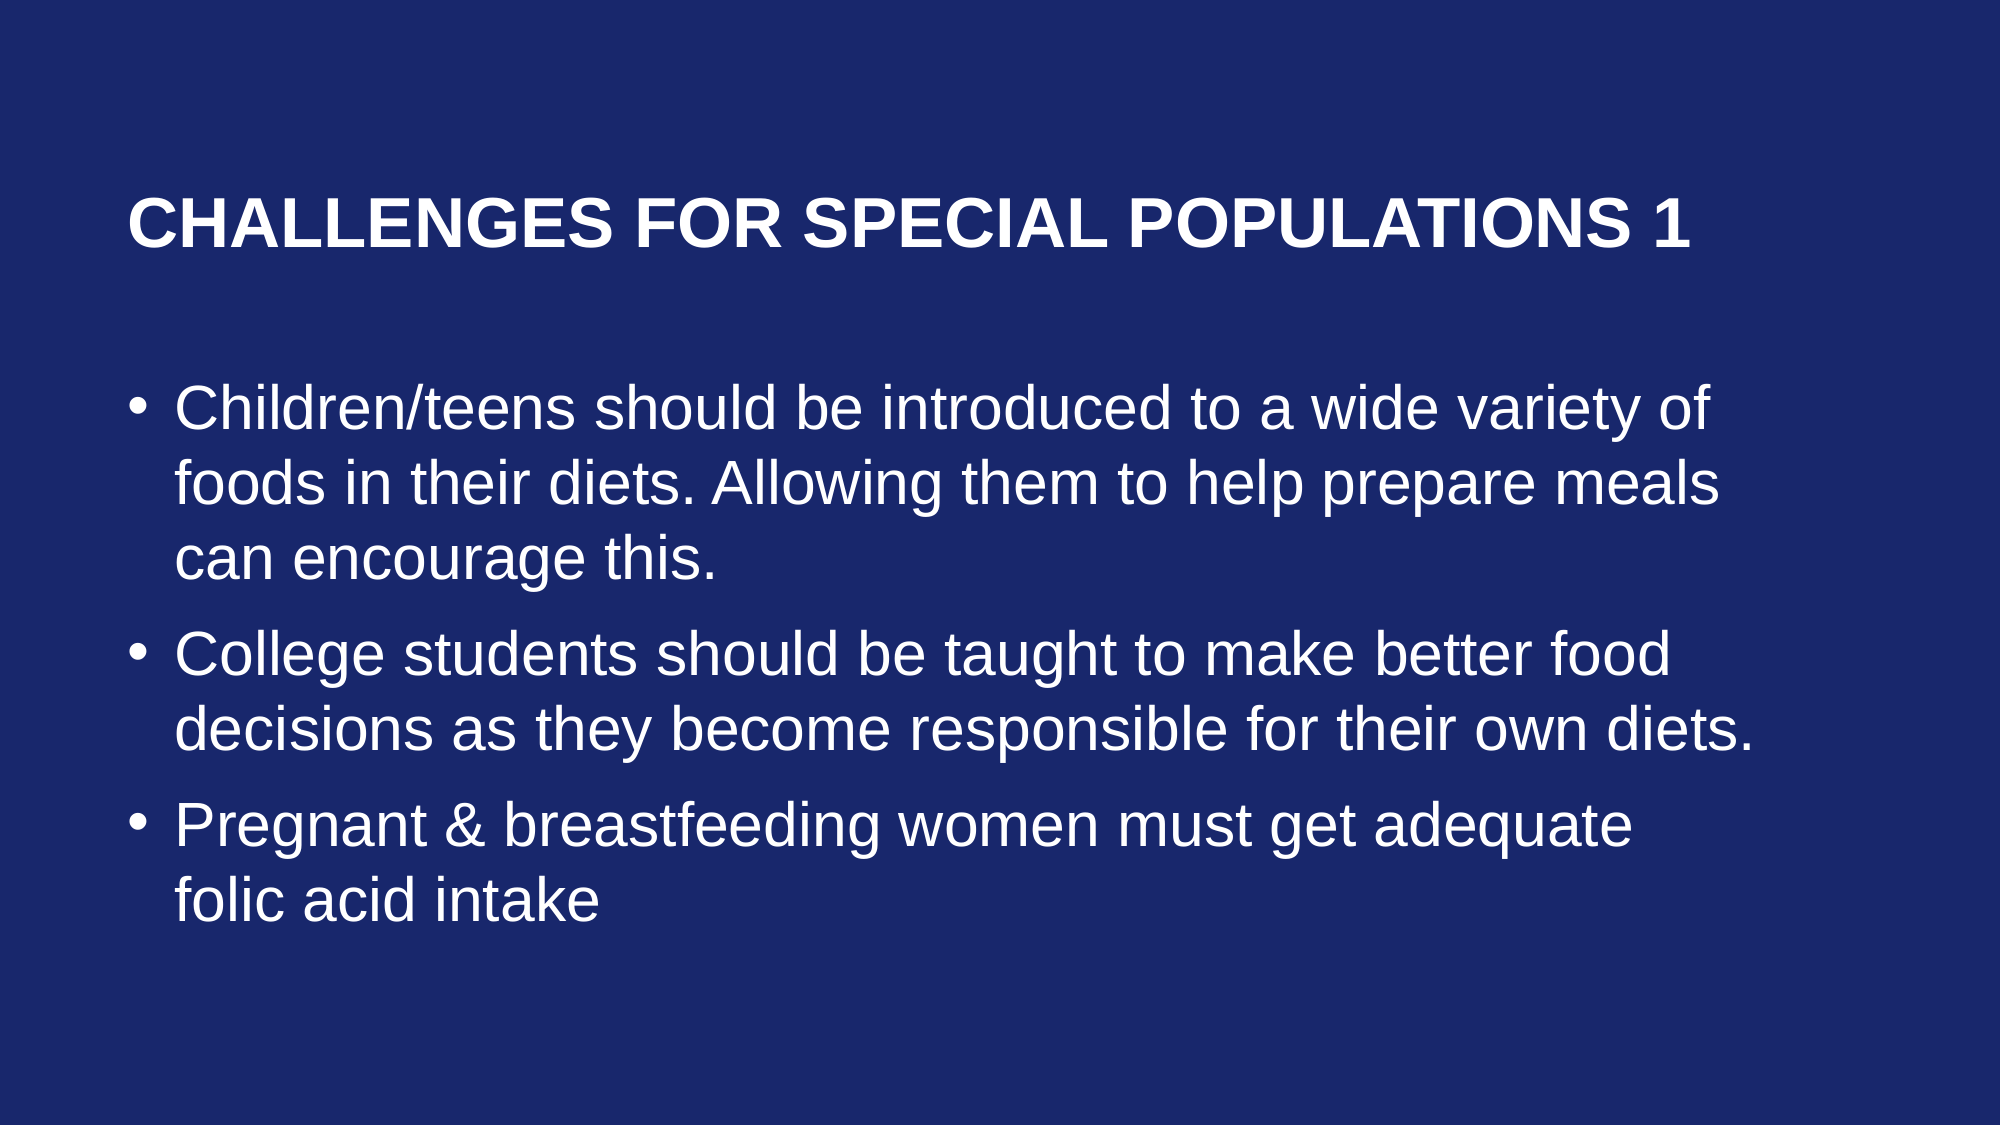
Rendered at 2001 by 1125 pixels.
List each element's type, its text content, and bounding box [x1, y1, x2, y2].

list Children/teens should be introduced to a wide variety of foods in their diets. Allowing them to help prepare meals can encourage this. College students should be taught to make better food decisions as they become responsible for their own diets. Pregnant & breastfeeding women must get adequate folic acid intake [112, 351, 1775, 950]
title Challenges for special populations 1 [112, 99, 1775, 339]
